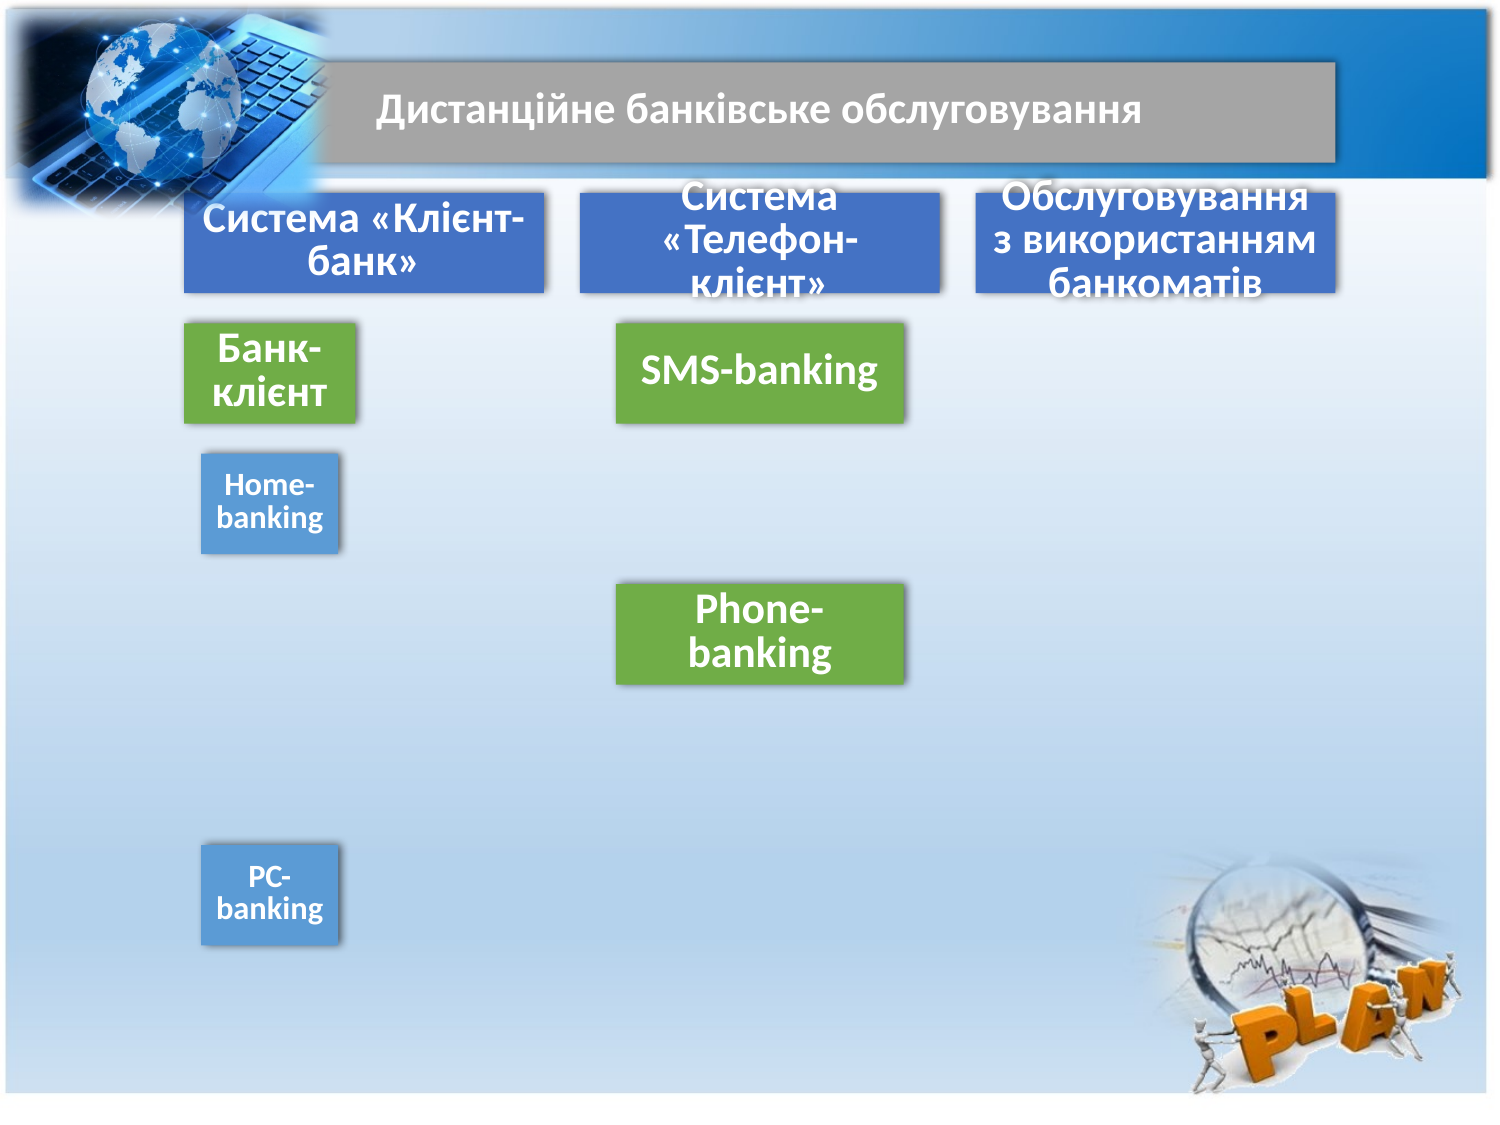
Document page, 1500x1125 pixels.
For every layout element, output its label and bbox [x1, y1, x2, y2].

text_box [39, 61, 1480, 1077]
picture [0, 0, 1500, 1125]
